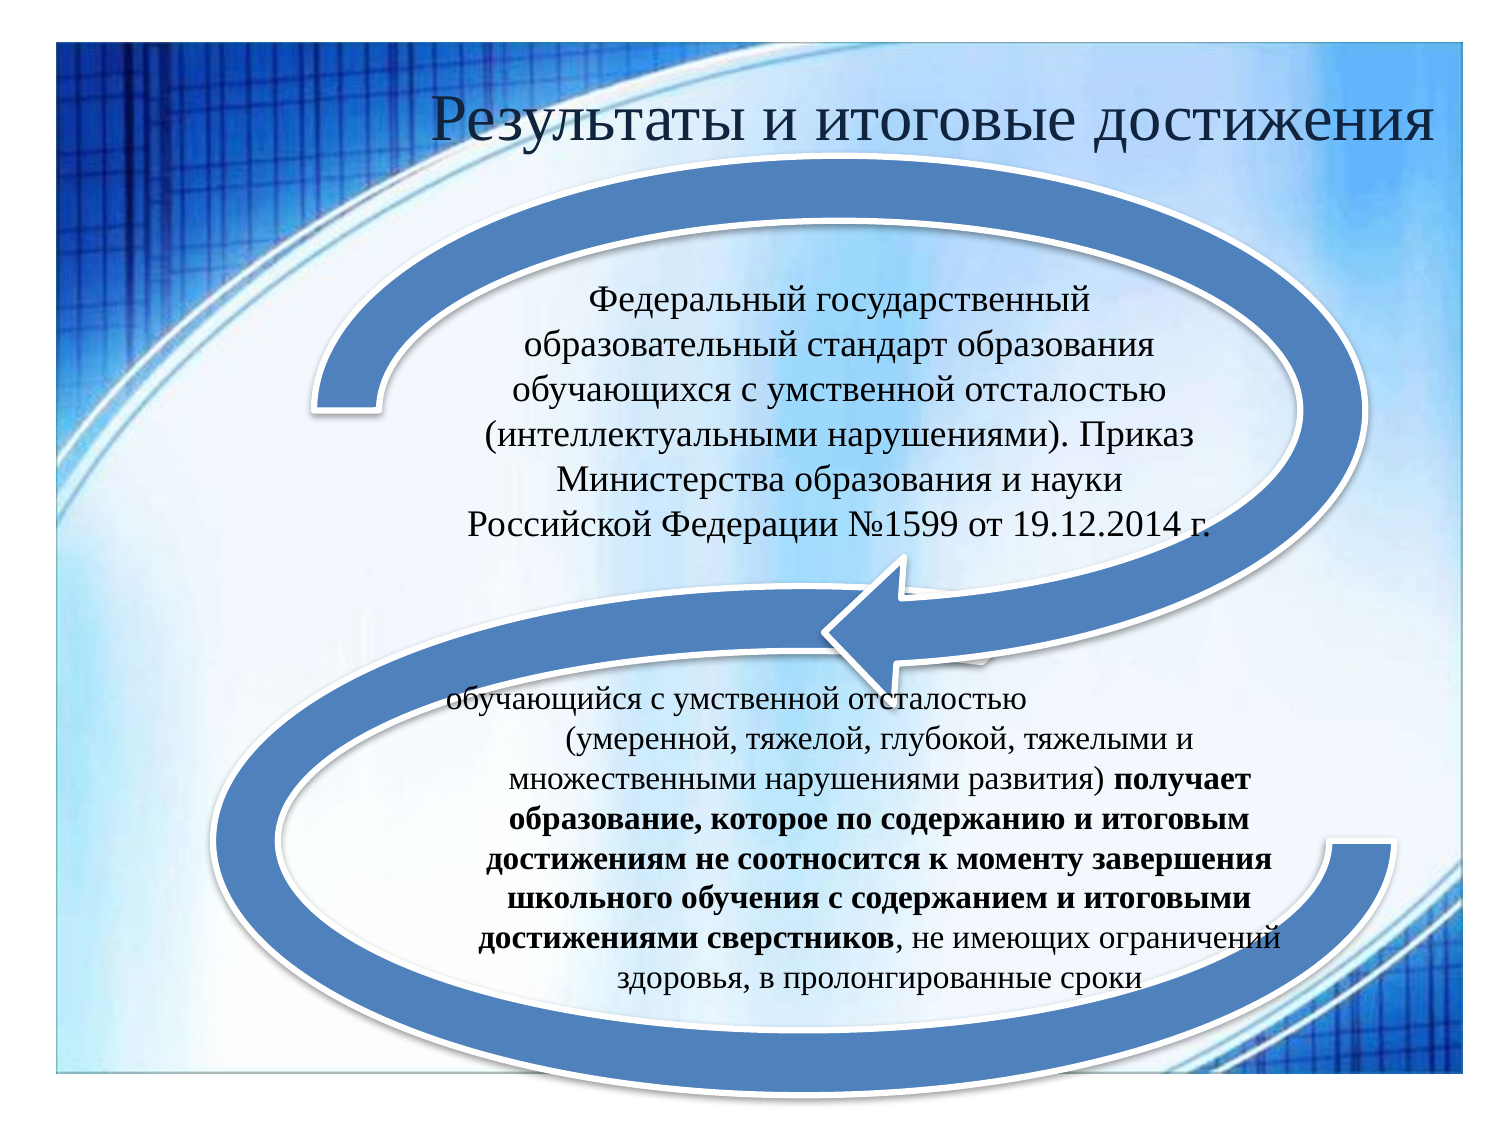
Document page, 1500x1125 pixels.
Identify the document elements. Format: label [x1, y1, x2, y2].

text_box [589, 1081, 1019, 1099]
picture [56, 42, 1463, 1074]
